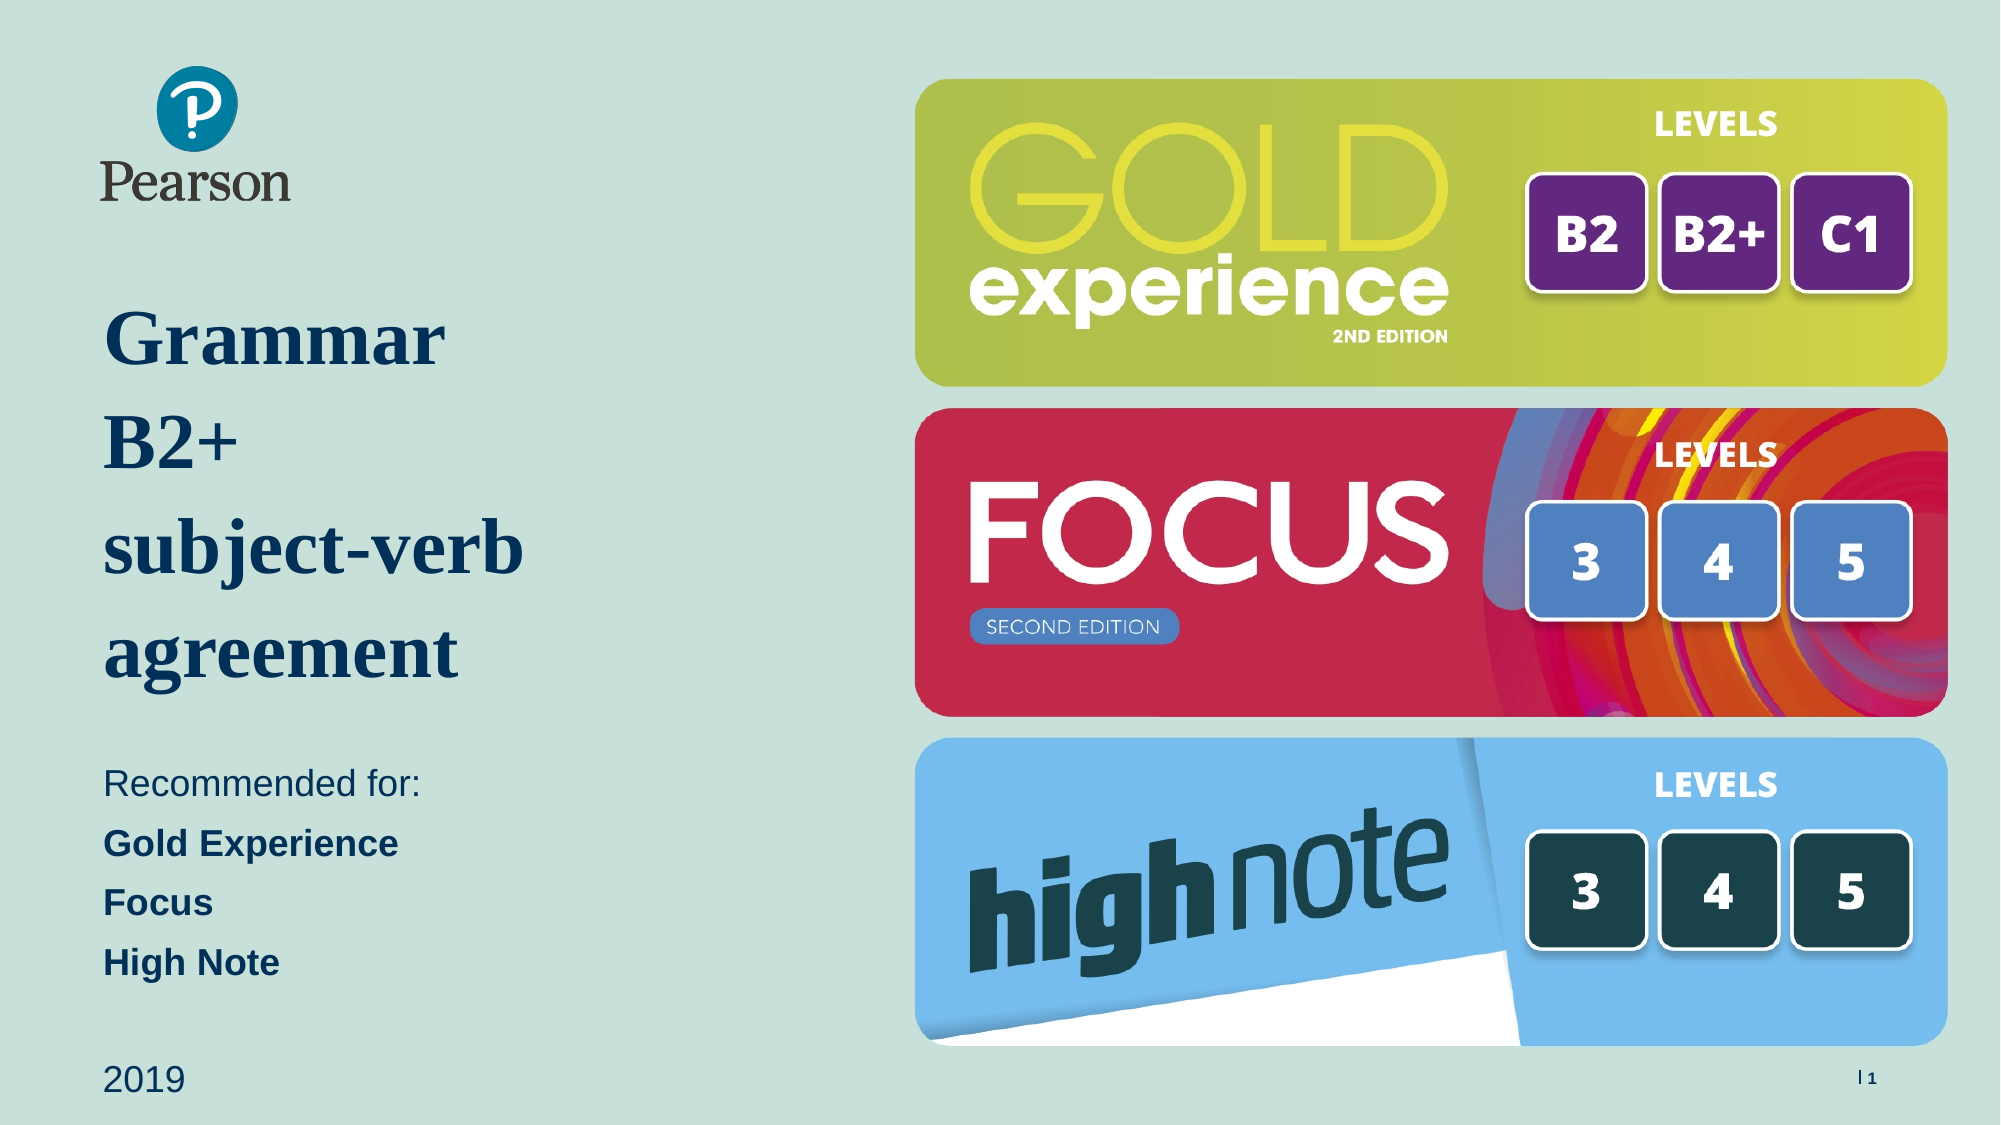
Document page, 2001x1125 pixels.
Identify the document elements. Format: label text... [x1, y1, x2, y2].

text_box Recommended for: Gold Experience Focus High Note [103, 743, 857, 930]
list 2019 [102, 1045, 970, 1093]
title Grammar B2+ subject-verb agreement [103, 275, 897, 615]
slide_number 1 [1867, 1068, 1896, 1087]
picture [0, 0, 2001, 1125]
